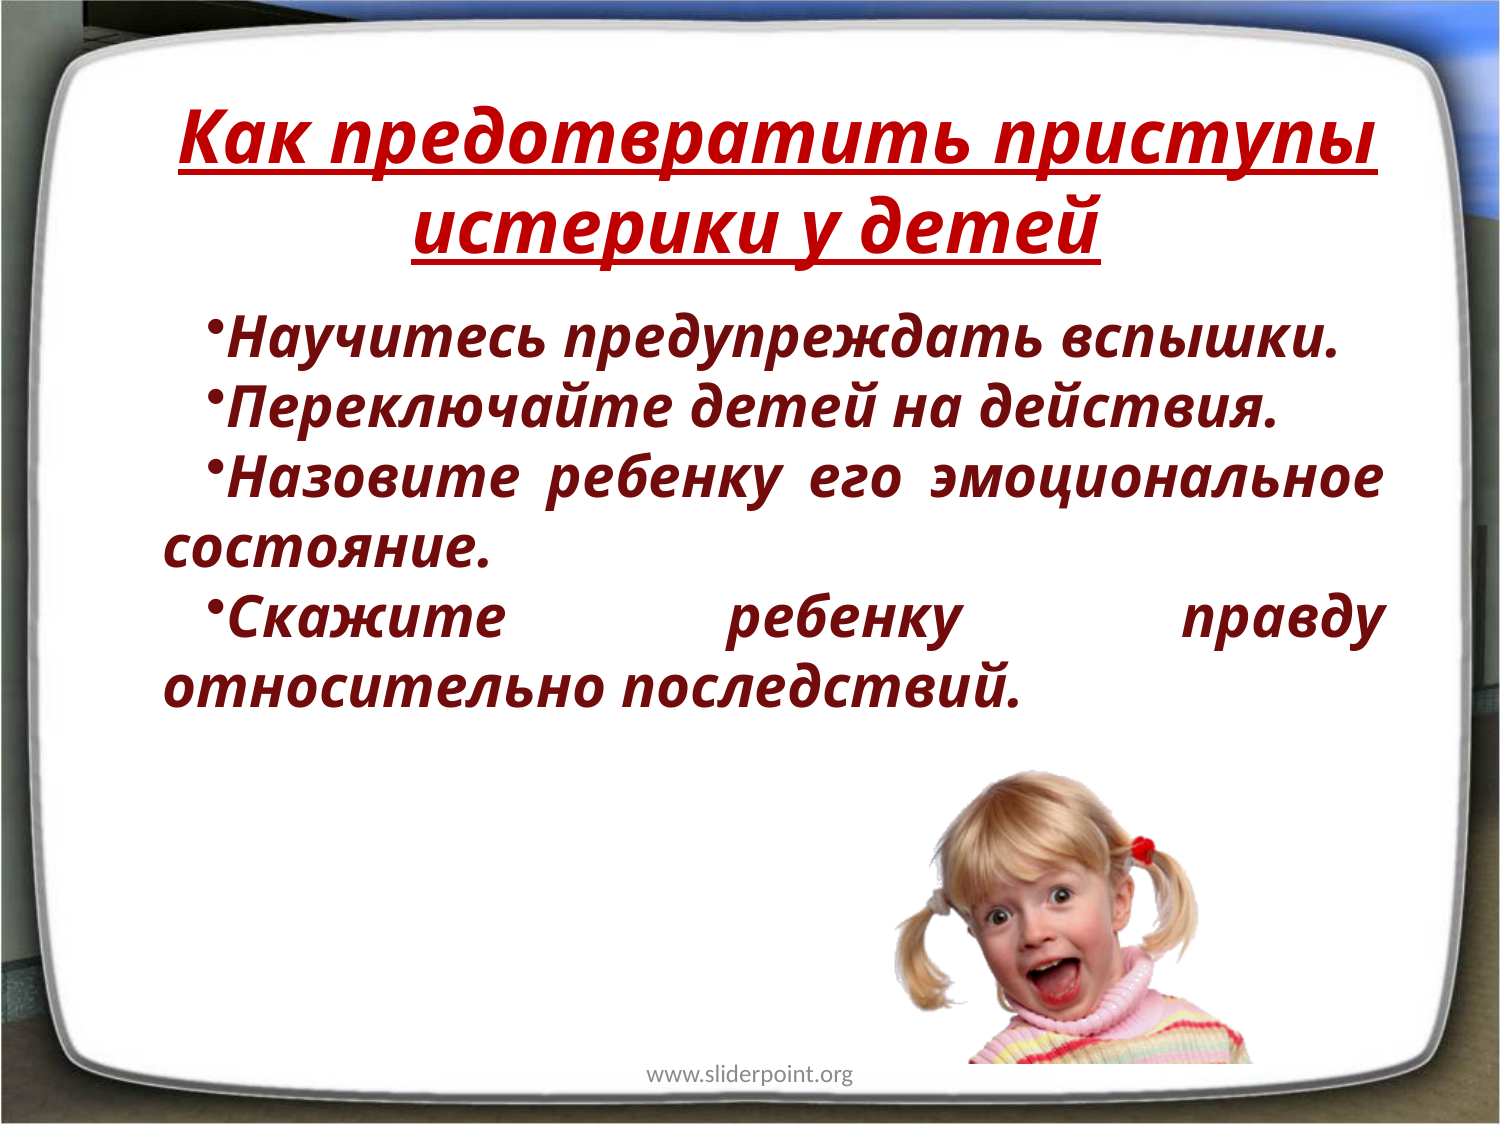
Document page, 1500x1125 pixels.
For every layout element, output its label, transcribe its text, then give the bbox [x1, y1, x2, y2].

text_box Как предотвратить приступы истерики у детей Научитесь предупреждать вспышки. Переключайте детей на действия. Назовите ребенку его эмоциональное состояние. Скажите ребенку правду относительно последствий. [112, 81, 1400, 726]
footer www.sliderpoint.org [512, 1042, 988, 1103]
picture [0, 0, 1500, 1125]
